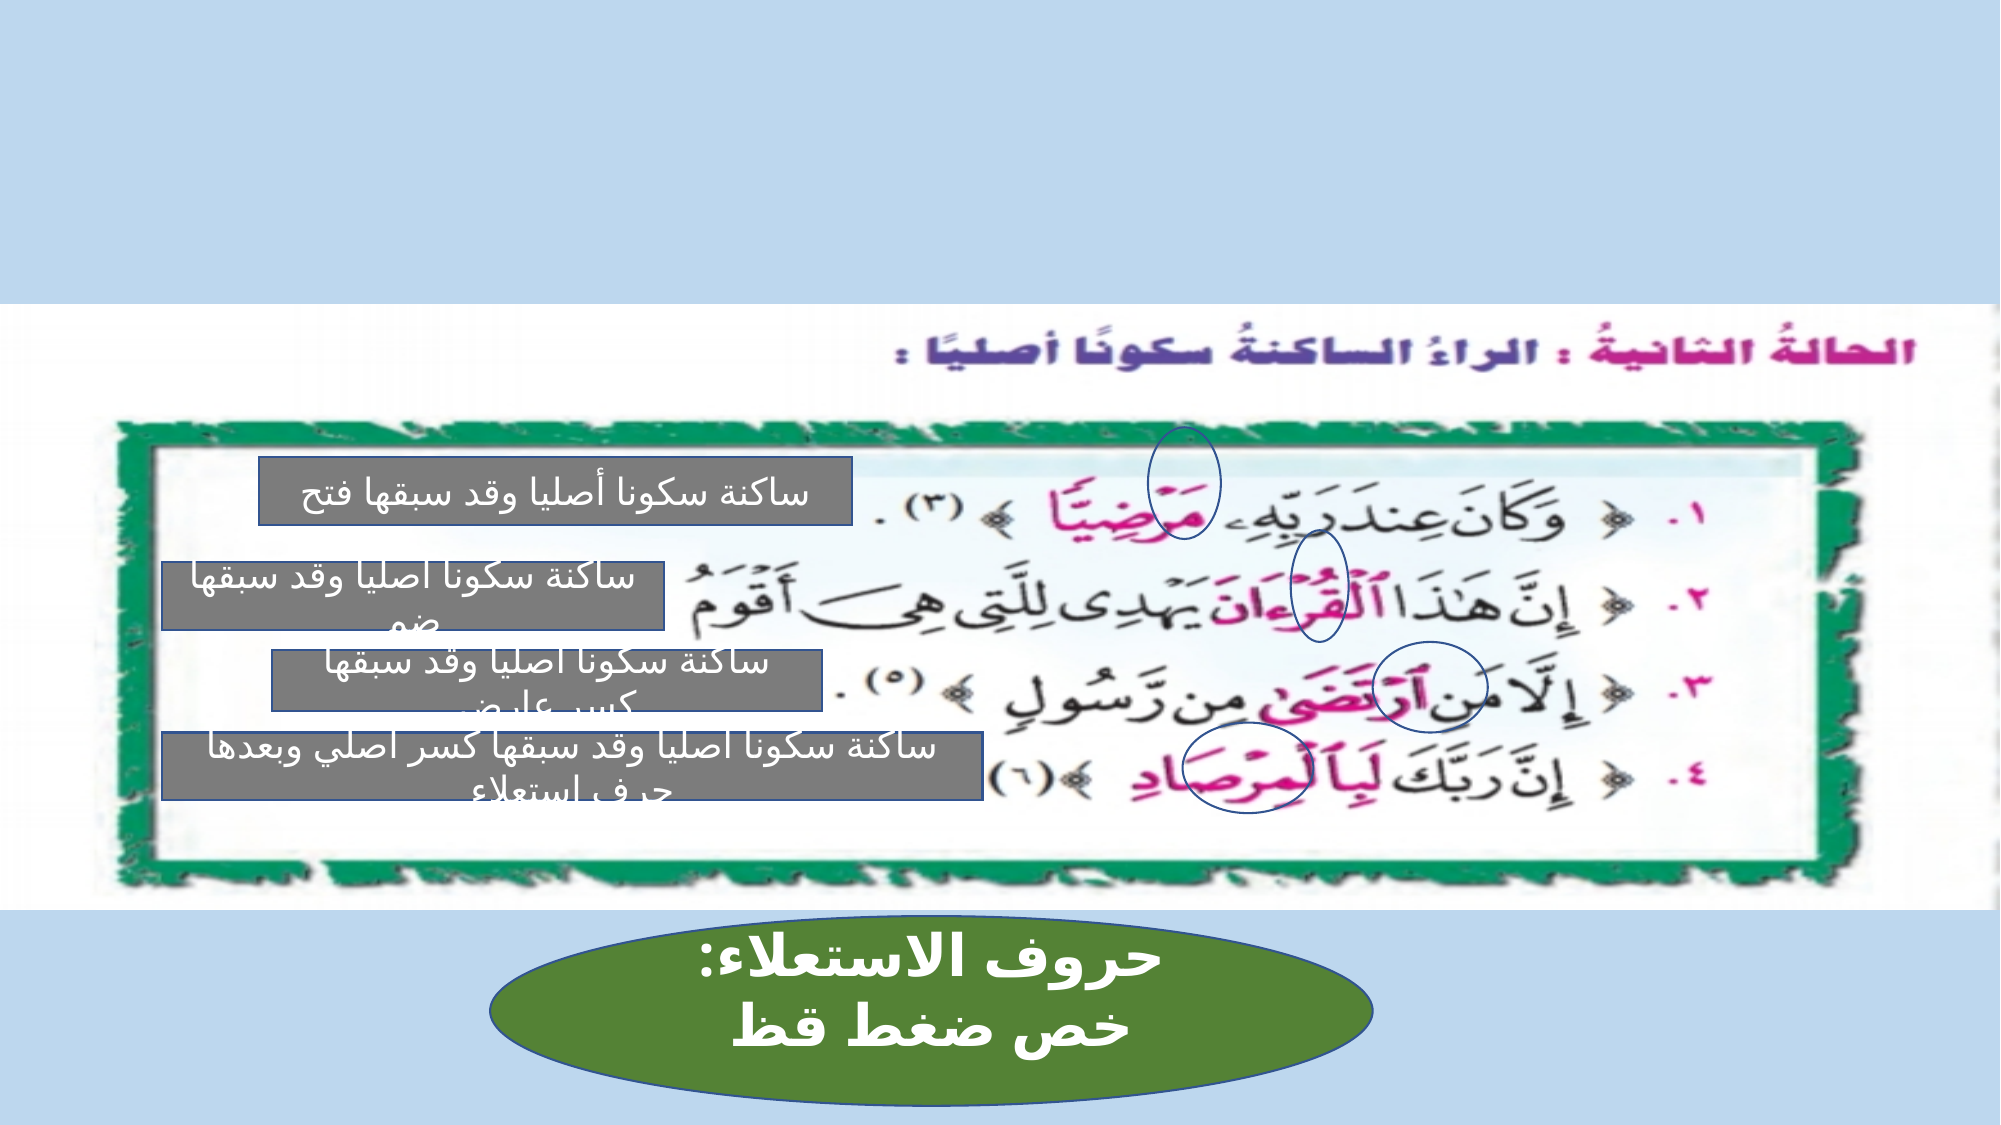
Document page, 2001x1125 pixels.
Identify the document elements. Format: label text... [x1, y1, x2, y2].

picture [0, 304, 2000, 910]
text_box حروف الاستعلاء: خص ضغط قظ [489, 915, 1374, 1107]
